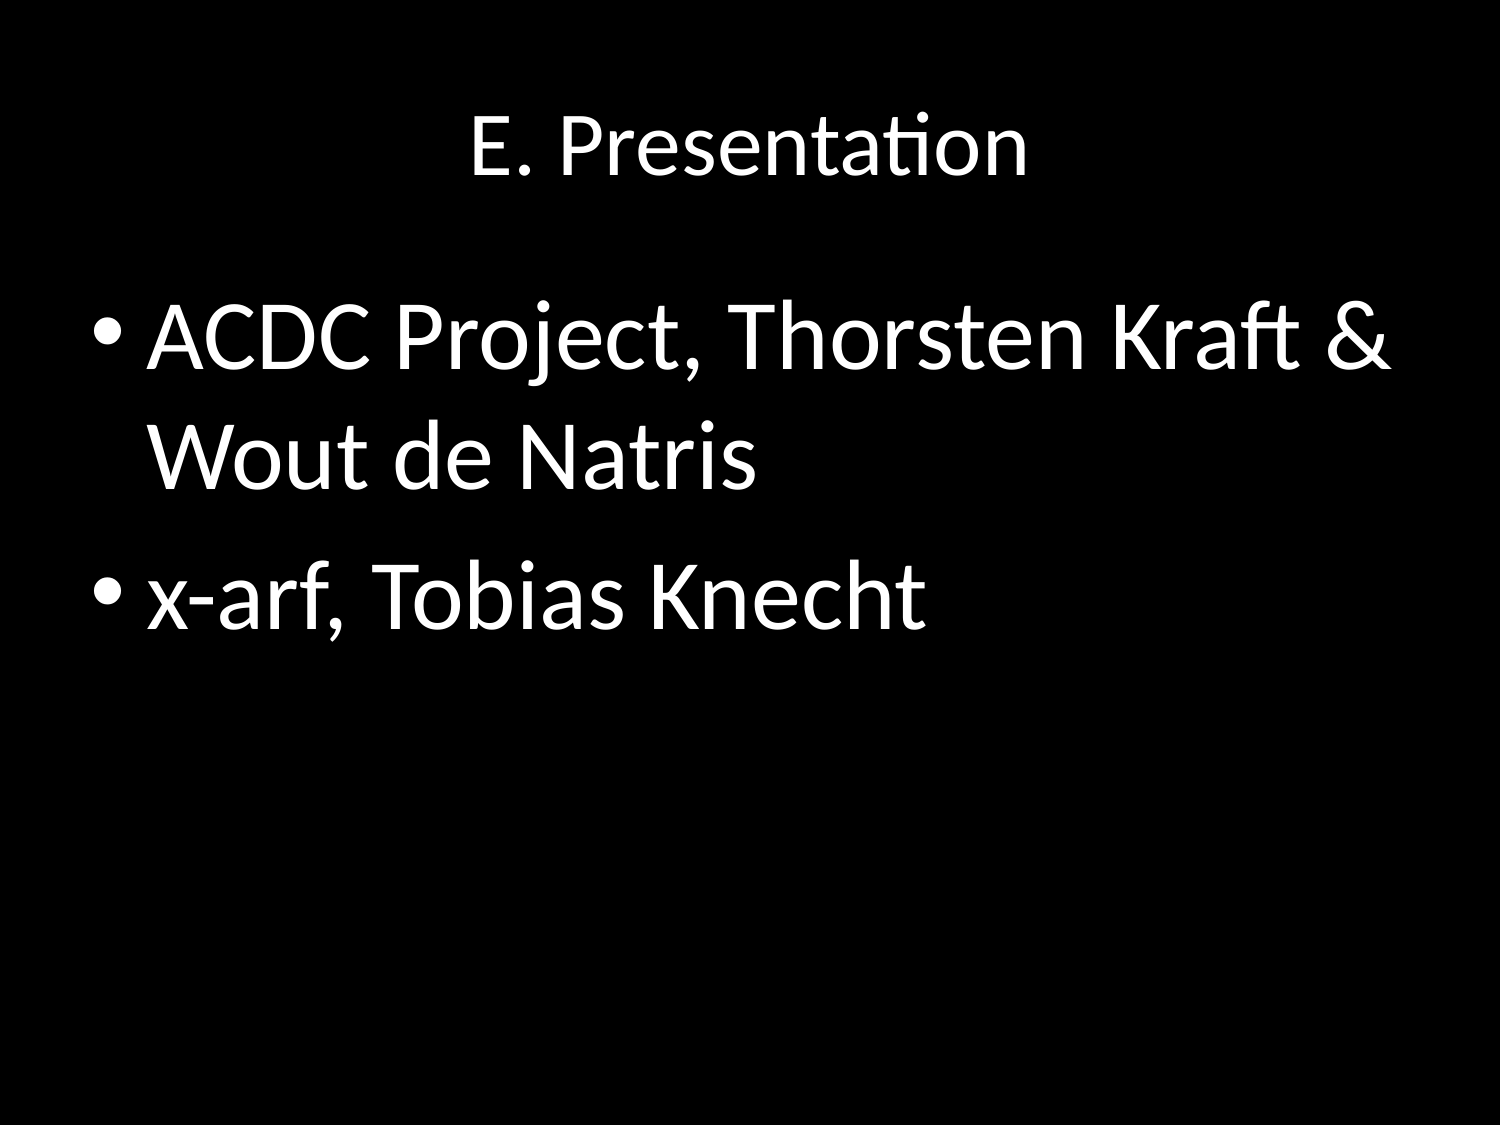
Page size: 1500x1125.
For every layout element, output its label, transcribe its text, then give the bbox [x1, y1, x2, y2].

list ACDC Project, Thorsten Kraft & Wout de Natris x-arf, Tobias Knecht [75, 262, 1425, 1005]
title E. Presentation [75, 45, 1425, 233]
